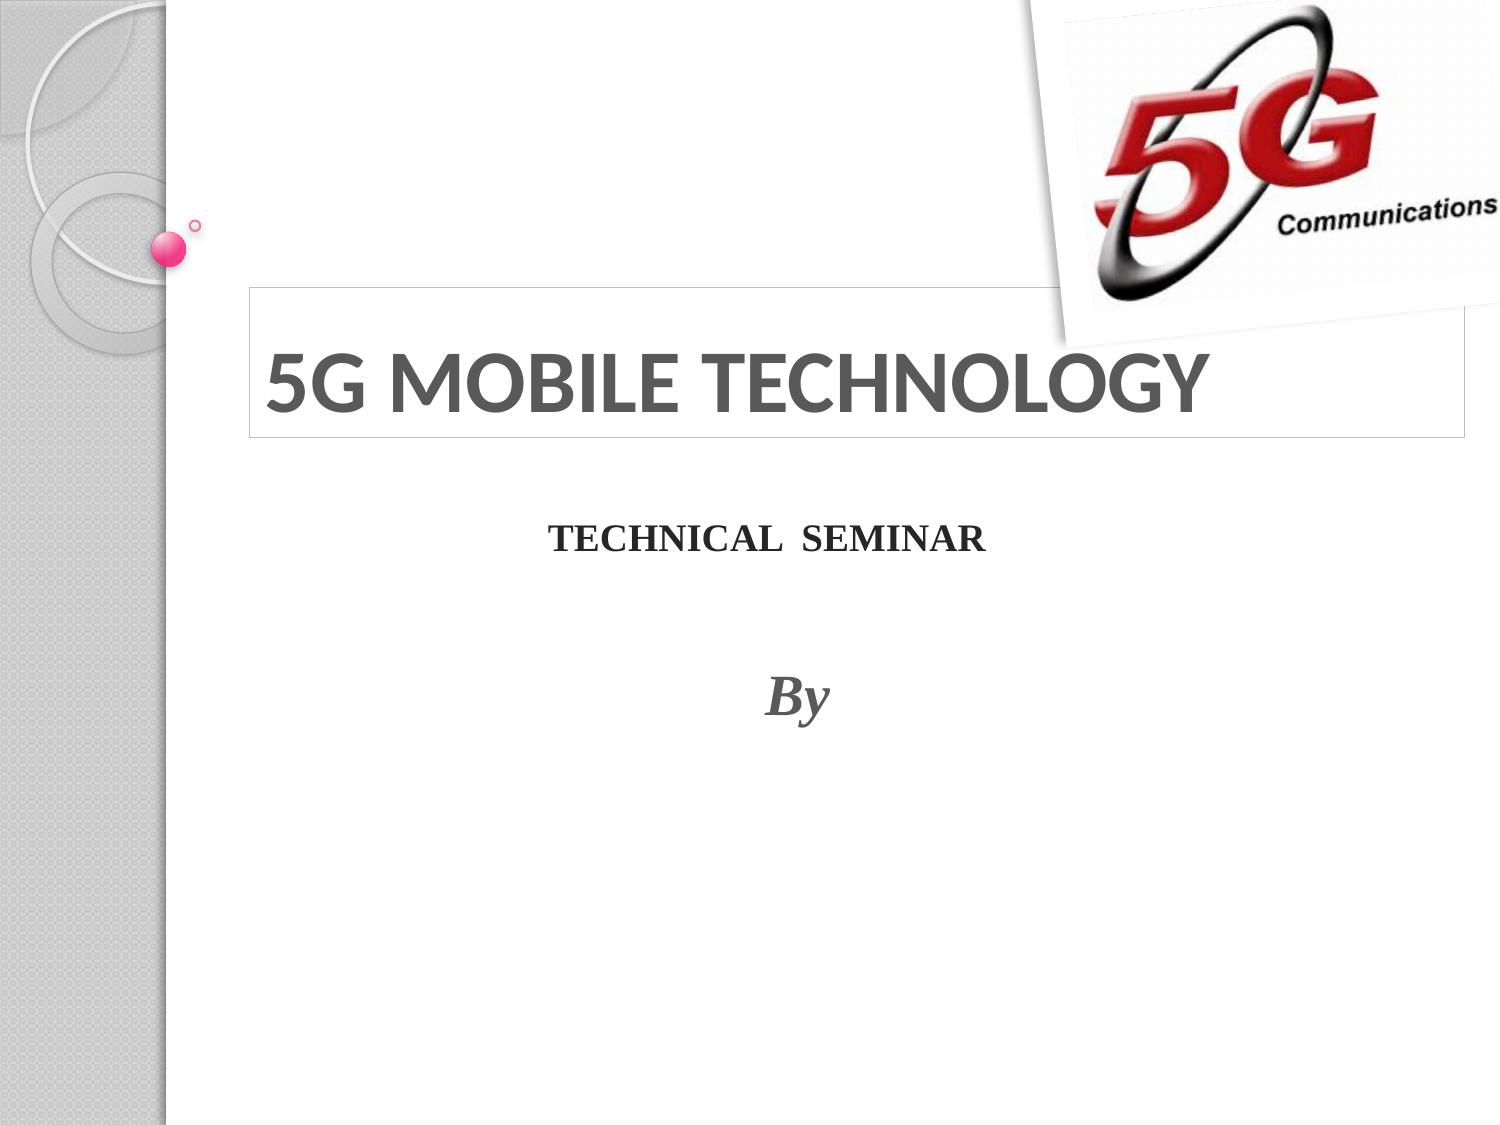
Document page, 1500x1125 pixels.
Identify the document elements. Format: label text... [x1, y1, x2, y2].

picture [1065, 0, 1500, 313]
text_box By [750, 650, 845, 735]
subtitle TECHNICAL SEMINAR [312, 512, 1228, 613]
title 5G MOBILE TECHNOLOGY [249, 287, 1465, 438]
